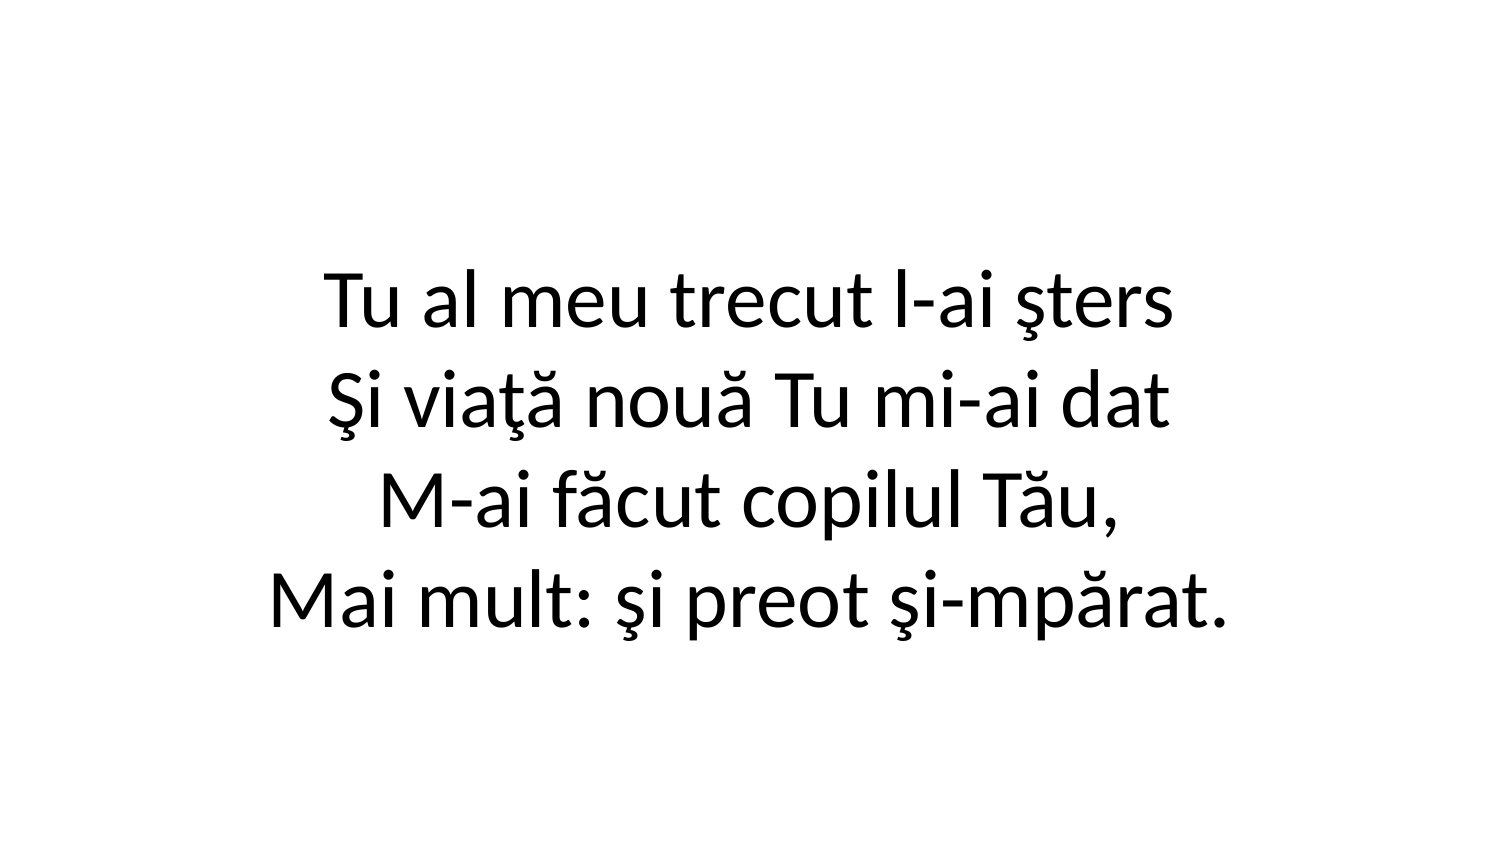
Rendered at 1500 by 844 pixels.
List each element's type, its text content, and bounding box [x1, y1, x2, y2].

text_box Tu al meu trecut l-ai şters Şi viaţă nouă Tu mi-ai dat M-ai făcut copilul Tău, Mai mult: şi preot şi-mpărat. [253, 192, 1247, 652]
